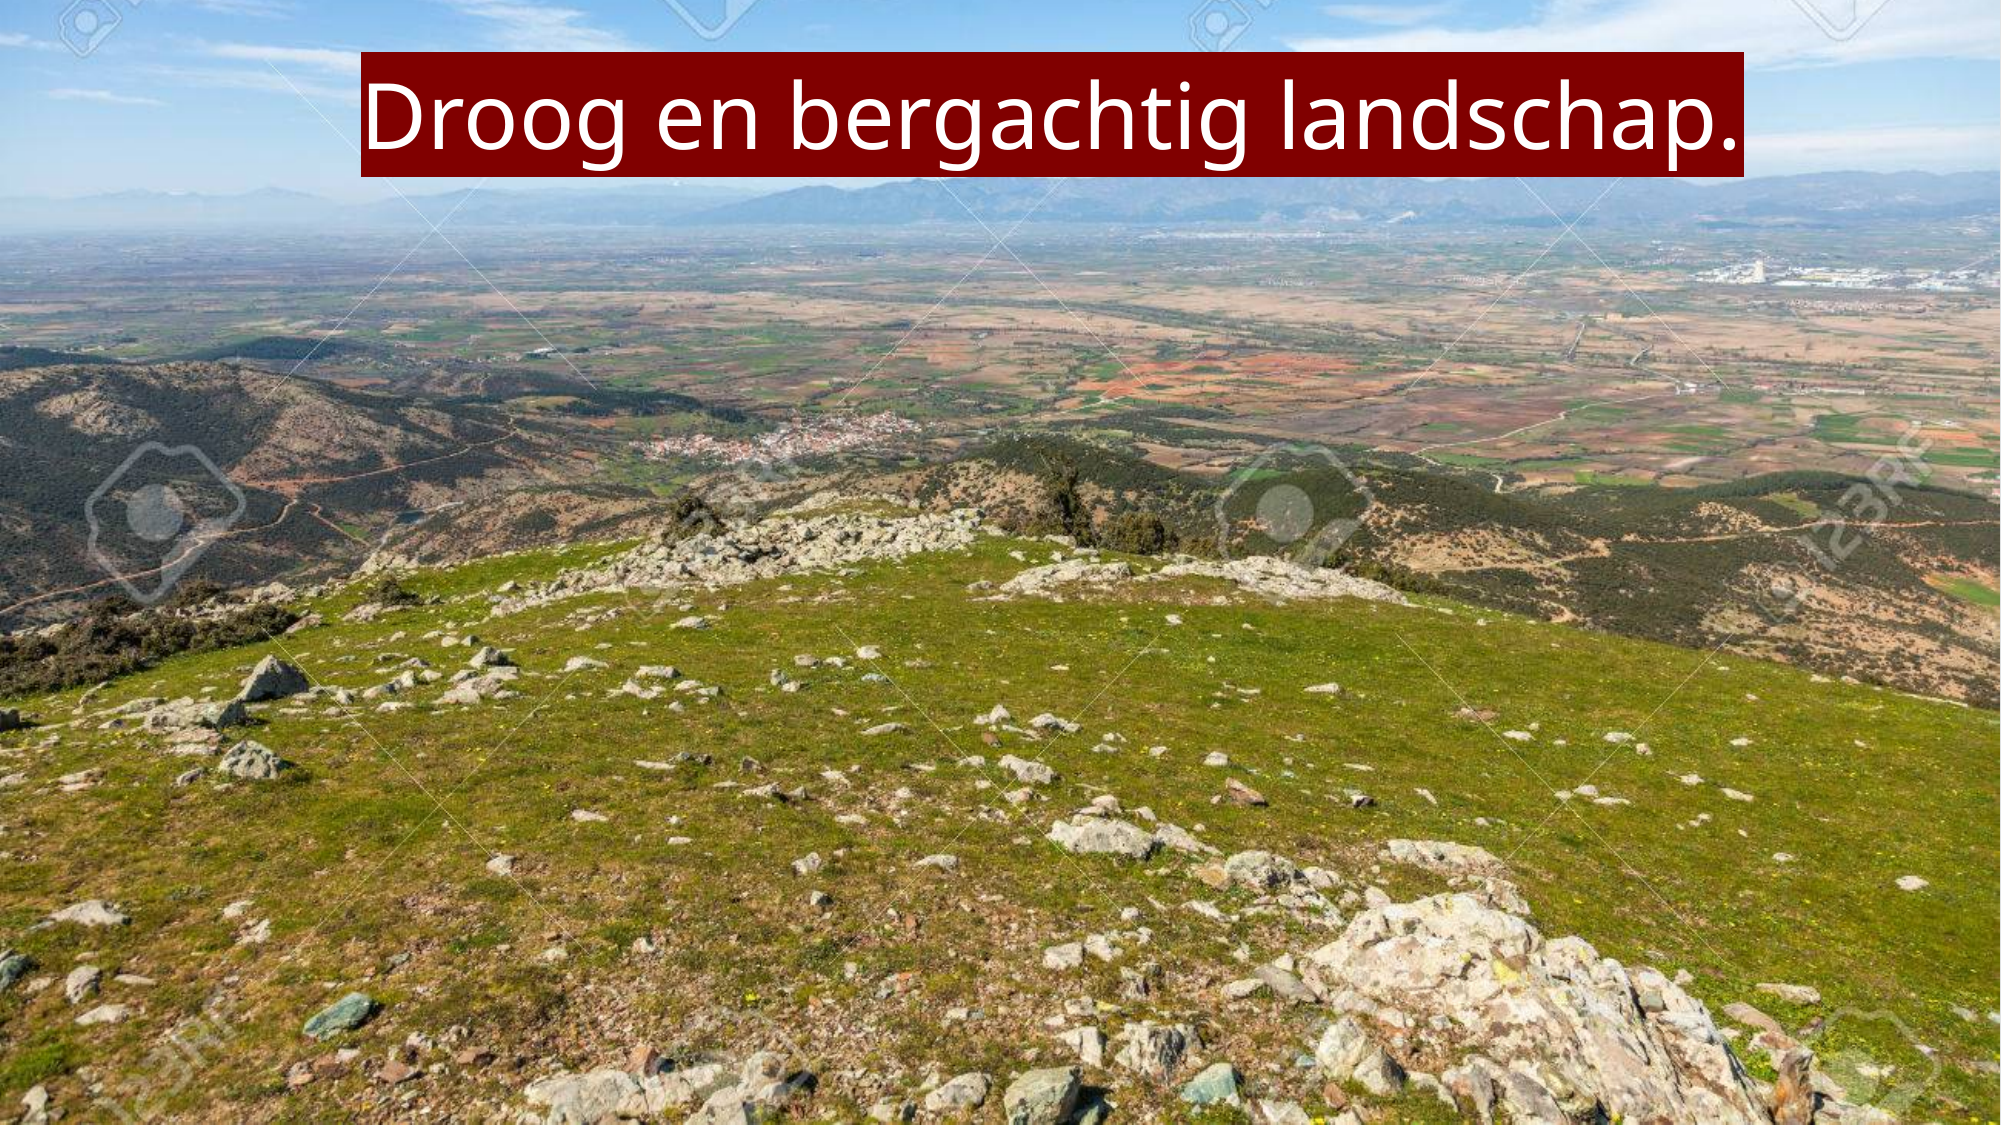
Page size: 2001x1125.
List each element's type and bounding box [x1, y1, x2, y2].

list [0, 0, 2000, 1125]
